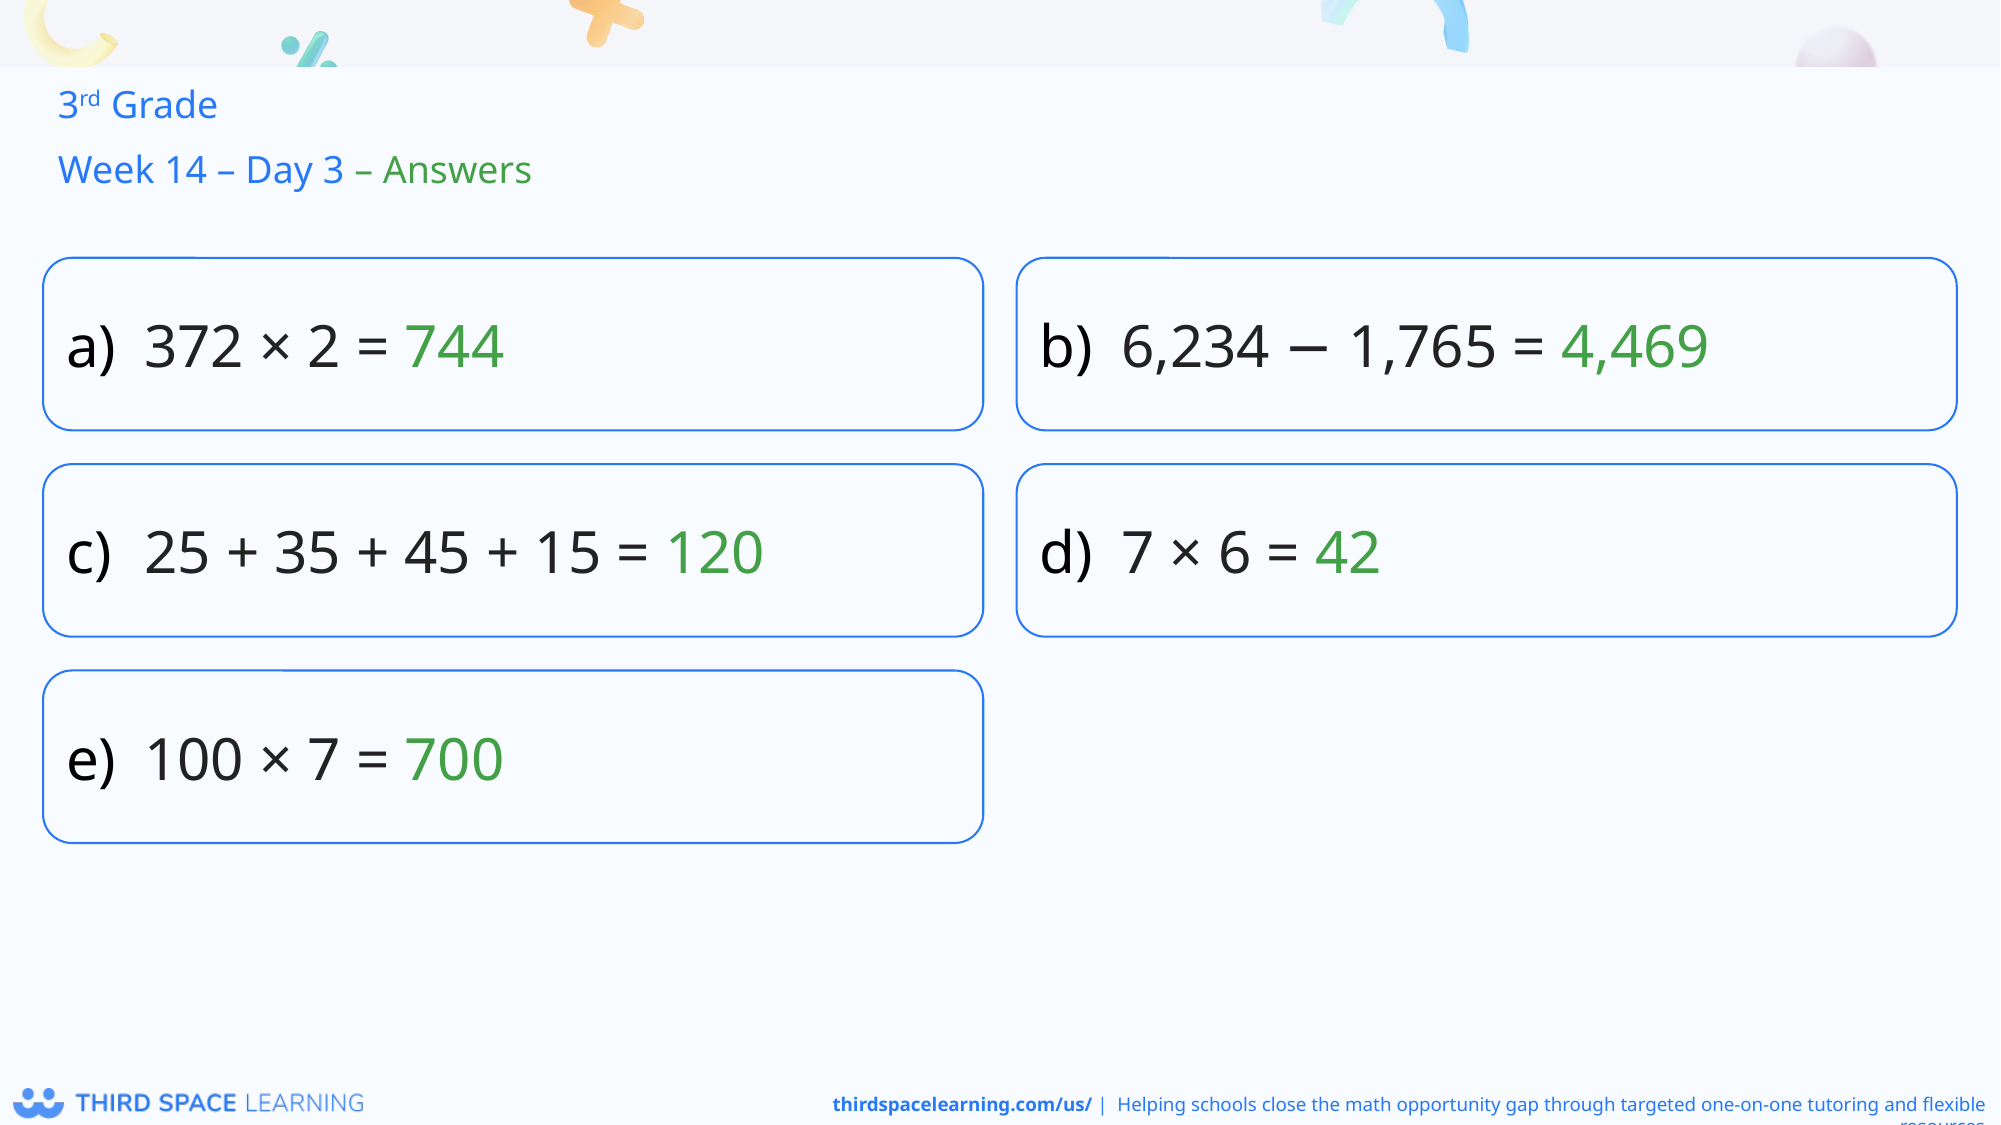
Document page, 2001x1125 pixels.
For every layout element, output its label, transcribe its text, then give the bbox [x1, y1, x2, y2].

list 372 × 2 = 744 [129, 272, 962, 416]
list 6,234 − 1,765 = 4,469 [1106, 272, 1939, 416]
list 25 + 35 + 45 + 15 = 120 [129, 478, 962, 623]
list 100 × 7 = 700 [129, 684, 962, 829]
text_box 3rd Grade Week 14 – Day 3 – Answers [43, 73, 705, 212]
list 7 × 6 = 42 [1106, 478, 1939, 623]
picture [0, 0, 2000, 67]
picture [13, 1088, 365, 1119]
